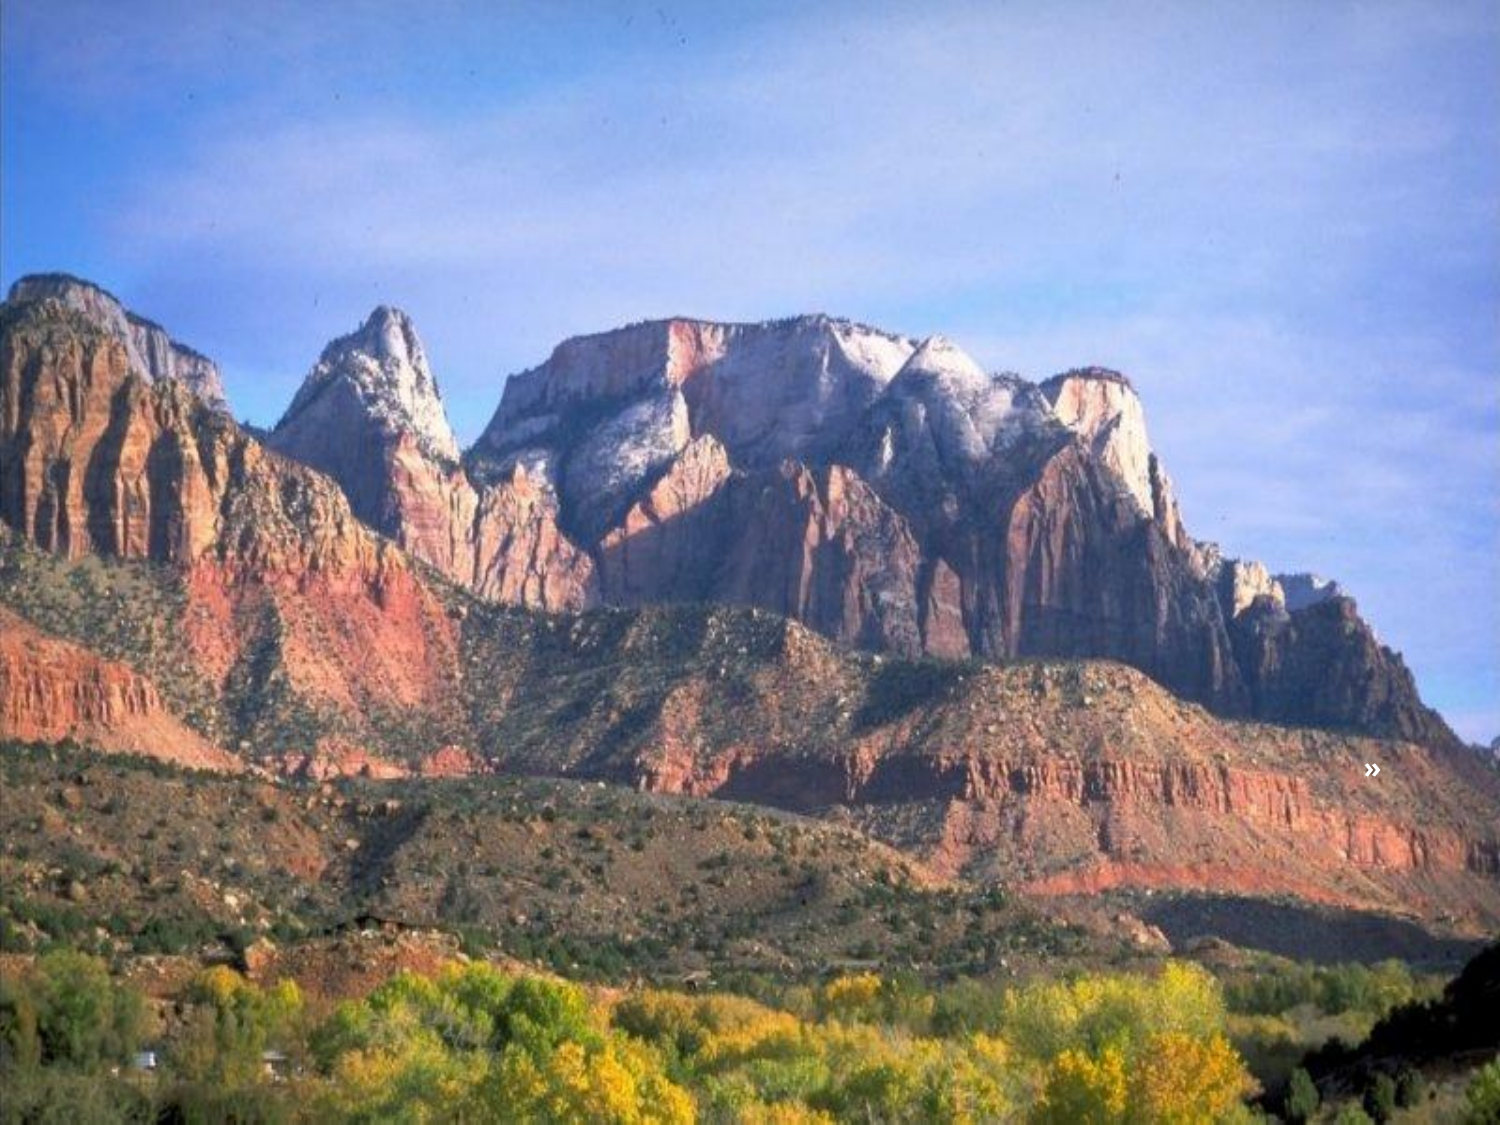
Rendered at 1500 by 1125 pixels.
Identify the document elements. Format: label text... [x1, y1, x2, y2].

title » [58, 105, 1407, 1067]
picture [0, 0, 1500, 1125]
